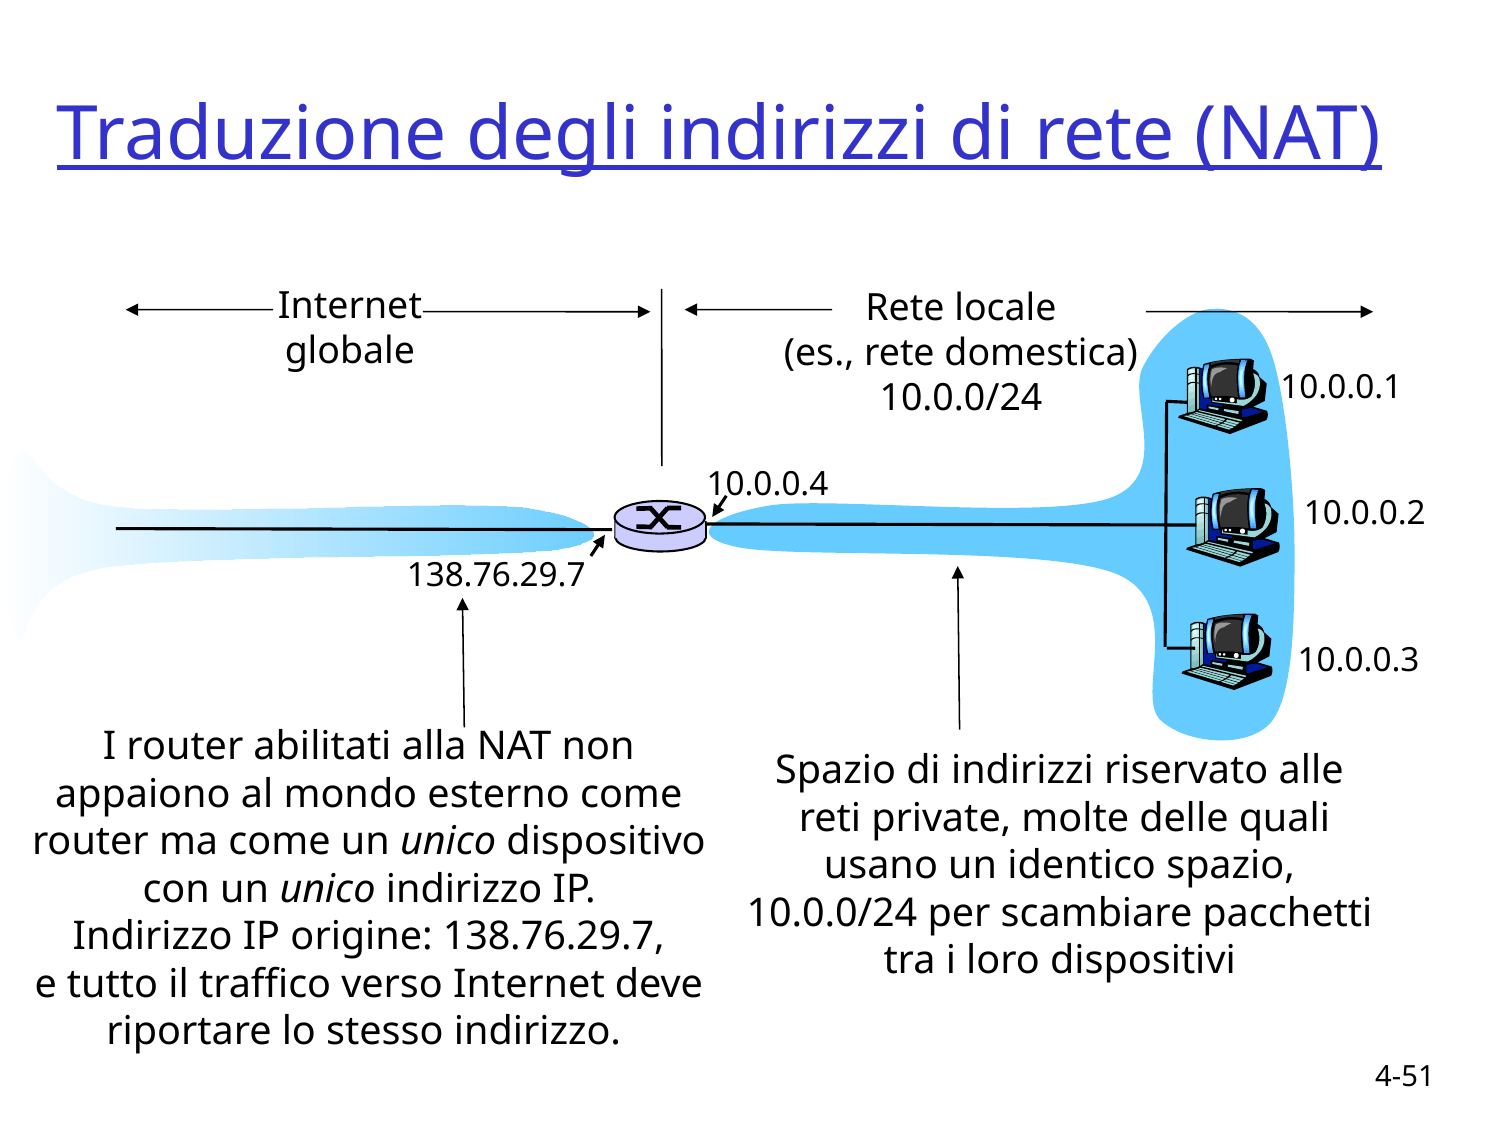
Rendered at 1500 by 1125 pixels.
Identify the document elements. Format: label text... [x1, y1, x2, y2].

slide_number 4-51 [1338, 1049, 1451, 1125]
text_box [614, 500, 706, 552]
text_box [1185, 487, 1282, 567]
text_box 10.0.0.4 [691, 454, 844, 510]
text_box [1181, 612, 1275, 691]
text_box 10.0.0.1 [1270, 357, 1418, 413]
text_box [437, 305, 651, 318]
text_box [125, 303, 262, 316]
text_box I router abilitati alla NAT non appaiono al mondo esterno come router ma come un unico dispositivo con un unico indirizzo IP. Indirizzo IP origine: 138.76.29.7, e tutto il traffico verso Internet deve riportare lo stesso indirizzo. [0, 712, 738, 1060]
text_box [4, 450, 594, 640]
text_box [712, 312, 1295, 736]
text_box Spazio di indirizzi riservato alle reti private, molte delle quali usano un identico spazio, 10.0.0/24 per scambiare pacchetti tra i loro dispositivi [738, 736, 1388, 989]
text_box Internet globale [262, 273, 437, 379]
text_box [590, 534, 605, 557]
text_box 138.76.29.7 [392, 546, 601, 601]
text_box [1145, 305, 1374, 318]
text_box [712, 495, 727, 517]
text_box 10.0.0.3 [1283, 630, 1435, 686]
text_box [684, 303, 833, 316]
text_box 10.0.0.2 [1289, 483, 1441, 539]
text_box [951, 566, 965, 730]
text_box [456, 597, 469, 712]
title Traduzione degli indirizzi di rete (NAT) [41, 35, 1476, 224]
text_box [1177, 357, 1270, 435]
text_box Rete locale (es., rete domestica) 10.0.0/24 [769, 275, 1154, 426]
